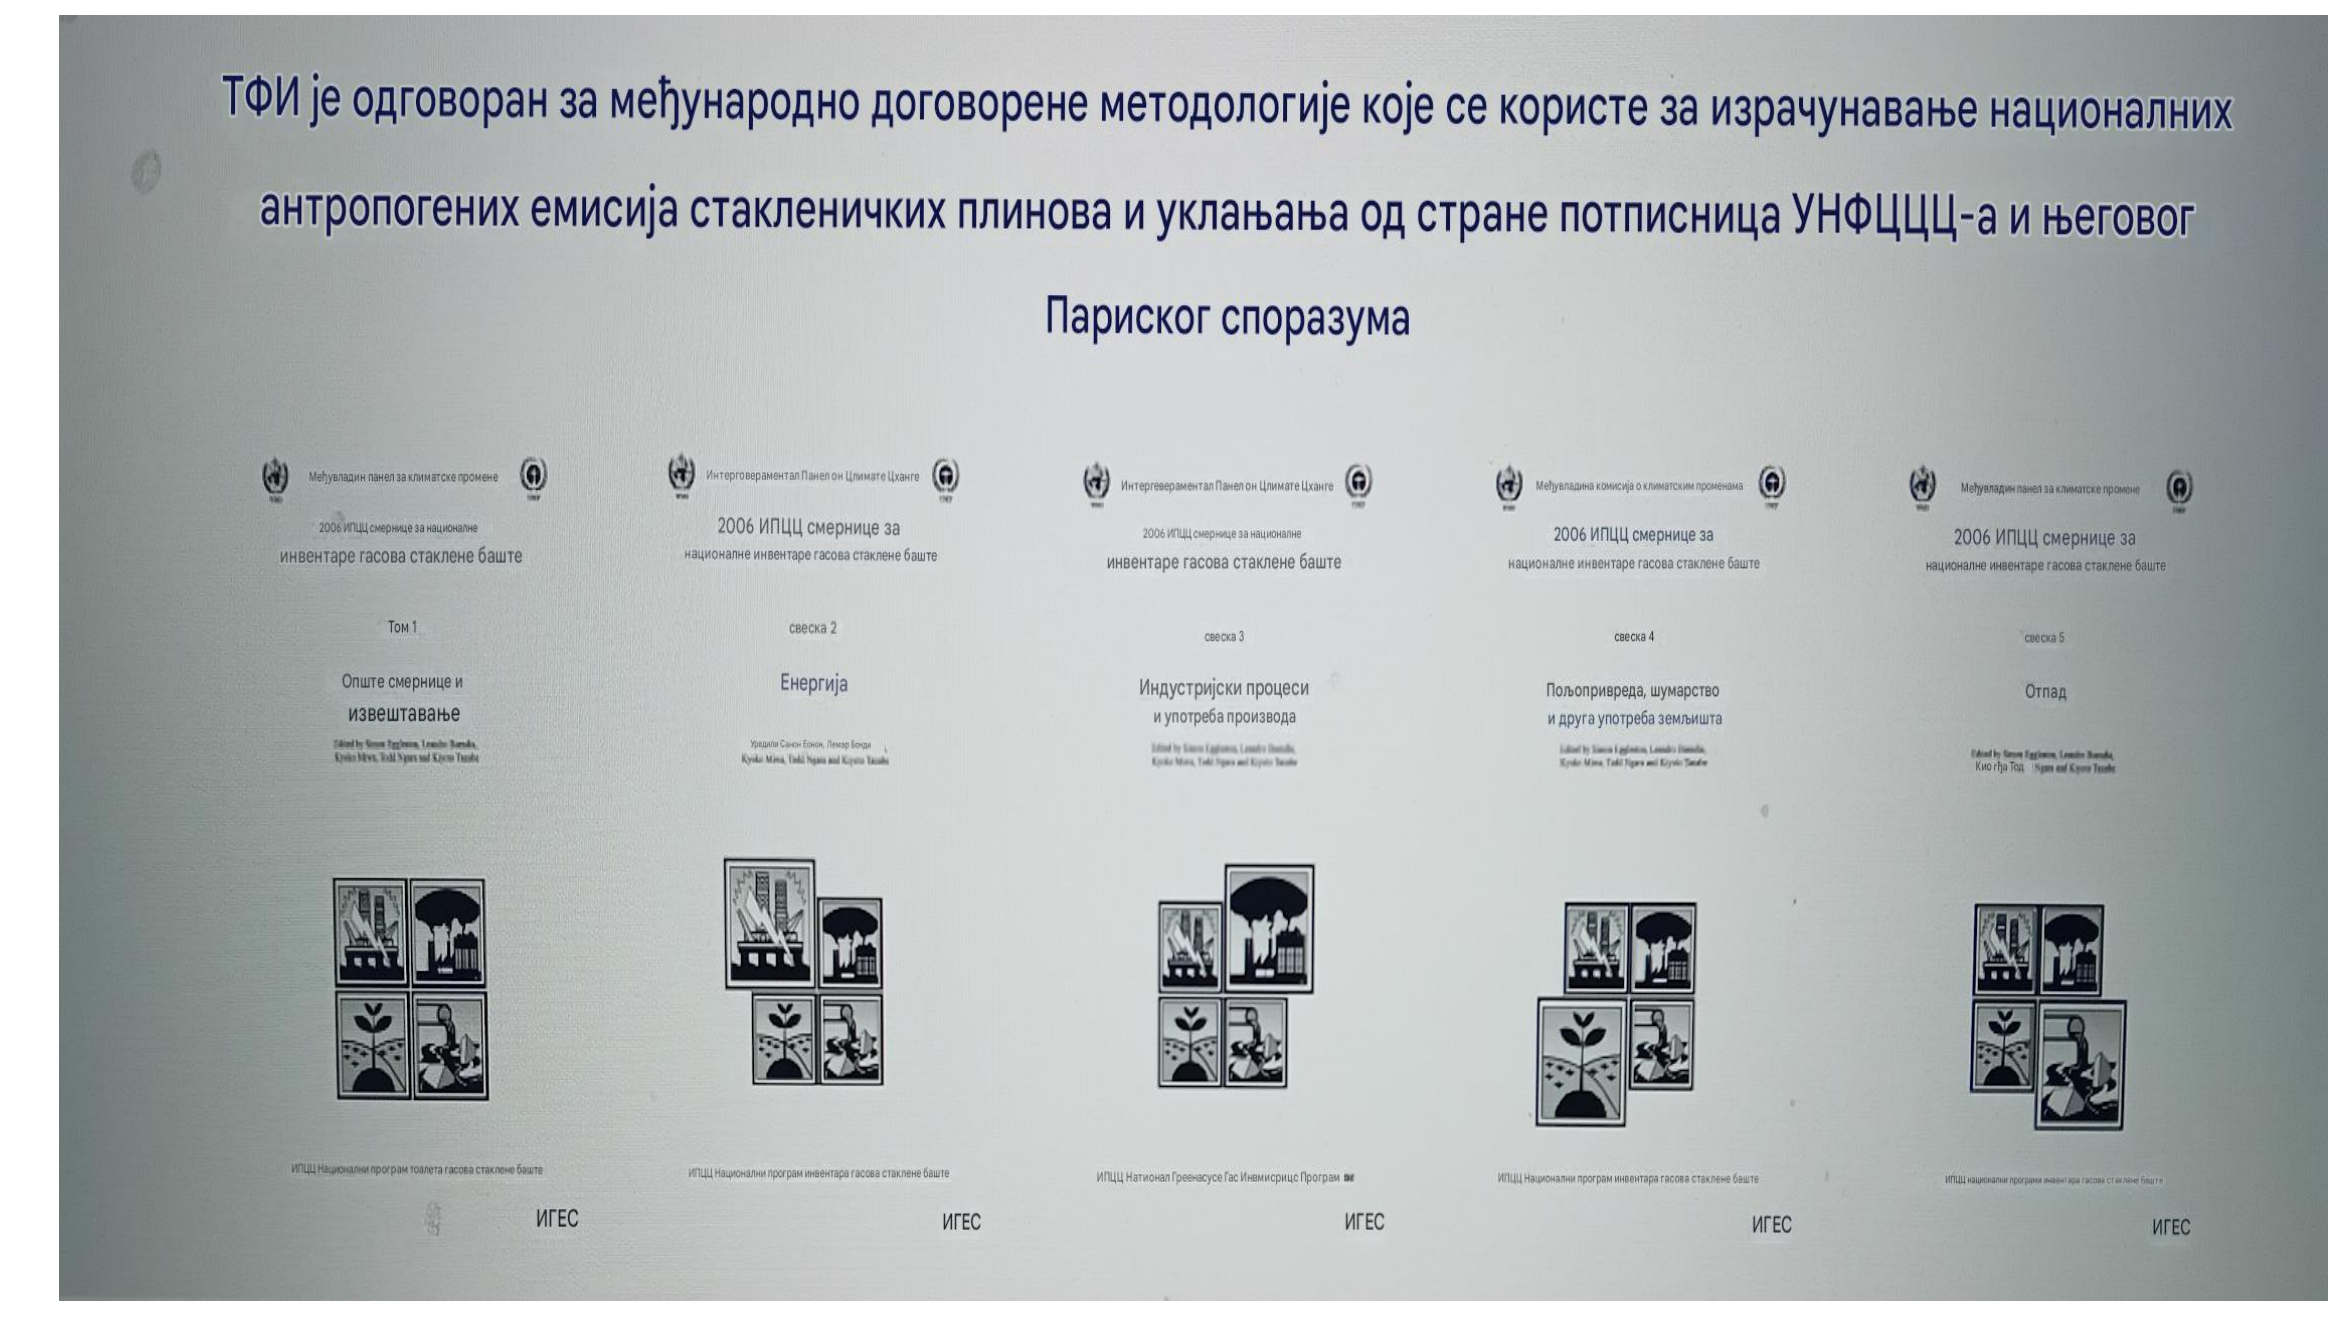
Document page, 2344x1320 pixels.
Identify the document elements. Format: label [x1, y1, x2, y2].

list [59, 15, 2328, 1302]
